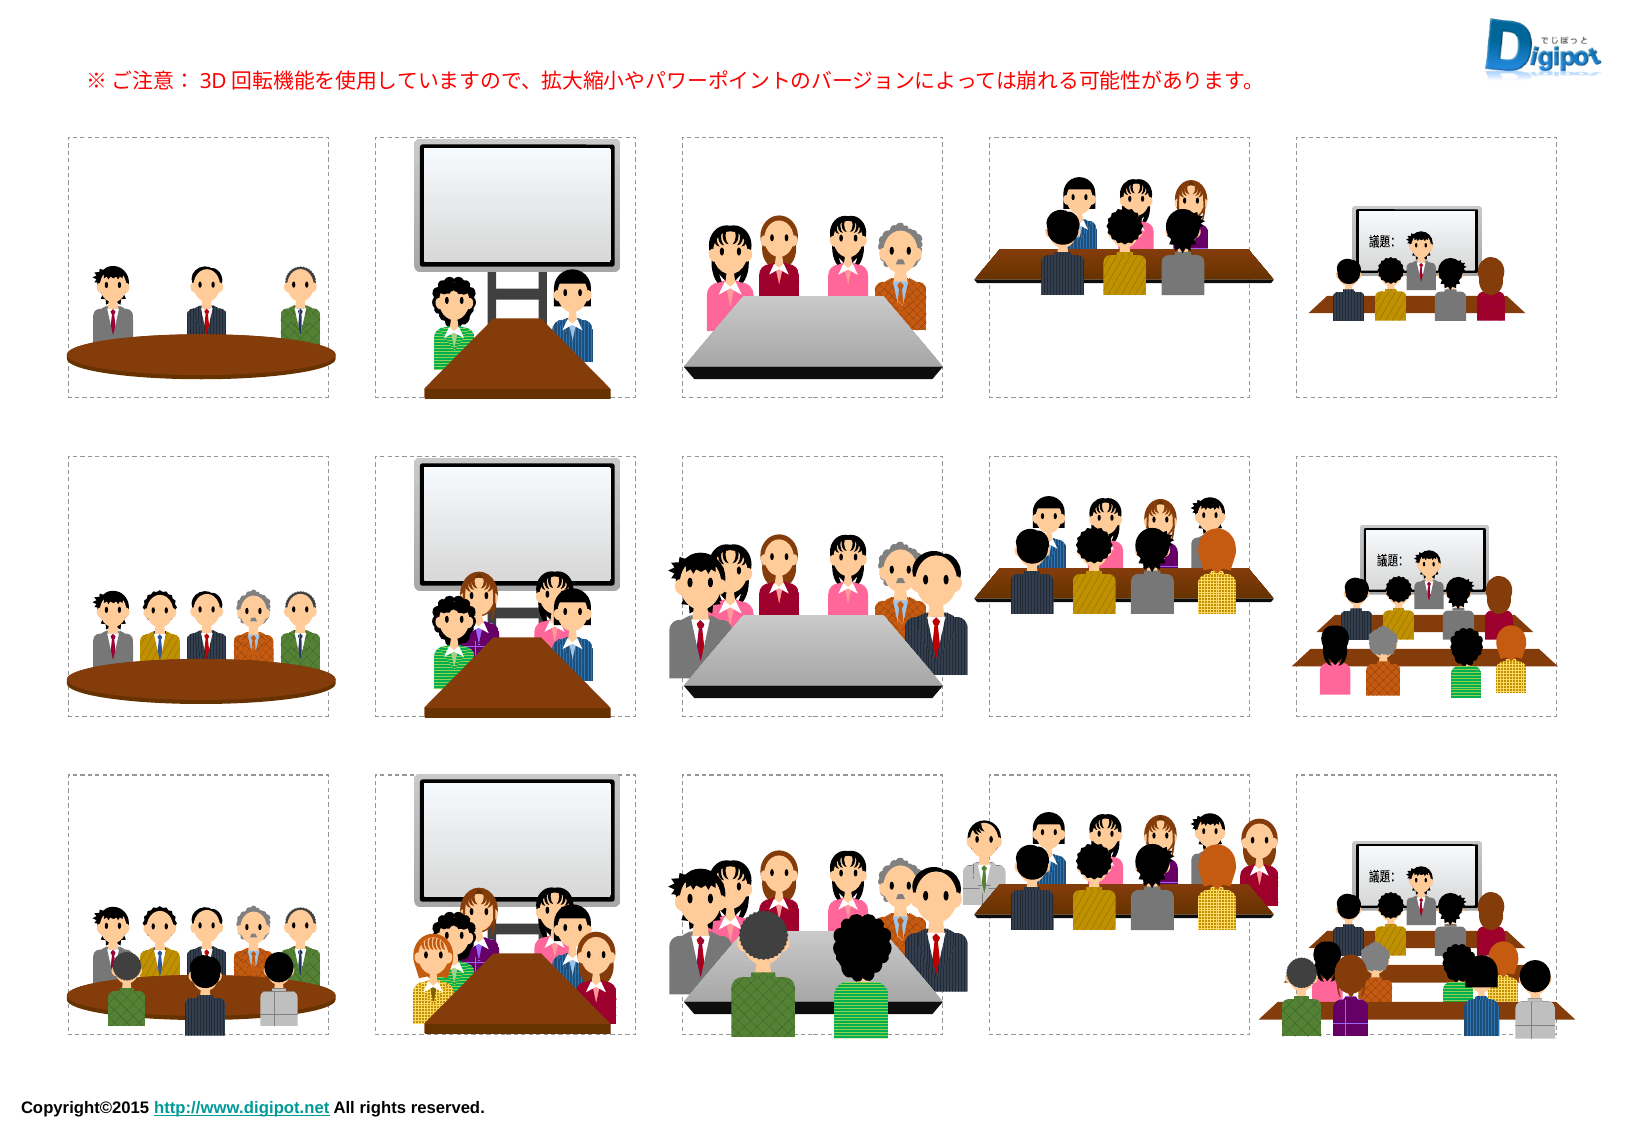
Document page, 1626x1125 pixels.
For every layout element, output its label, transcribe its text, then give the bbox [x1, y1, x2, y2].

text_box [413, 457, 621, 719]
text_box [667, 850, 968, 1039]
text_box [973, 176, 1275, 296]
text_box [962, 811, 1279, 931]
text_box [1291, 524, 1559, 698]
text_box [412, 773, 621, 1035]
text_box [1258, 840, 1576, 1039]
text_box ※ご注意：3D回転機能を使用していますので、拡大縮小やパワーポイントのバージョンによっては崩れる可能性があります。 [71, 60, 1279, 101]
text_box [413, 138, 621, 400]
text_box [66, 265, 336, 380]
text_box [973, 495, 1275, 615]
picture [1485, 18, 1602, 82]
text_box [66, 905, 336, 1036]
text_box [667, 534, 968, 699]
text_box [66, 589, 336, 705]
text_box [683, 215, 944, 380]
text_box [1308, 206, 1526, 322]
